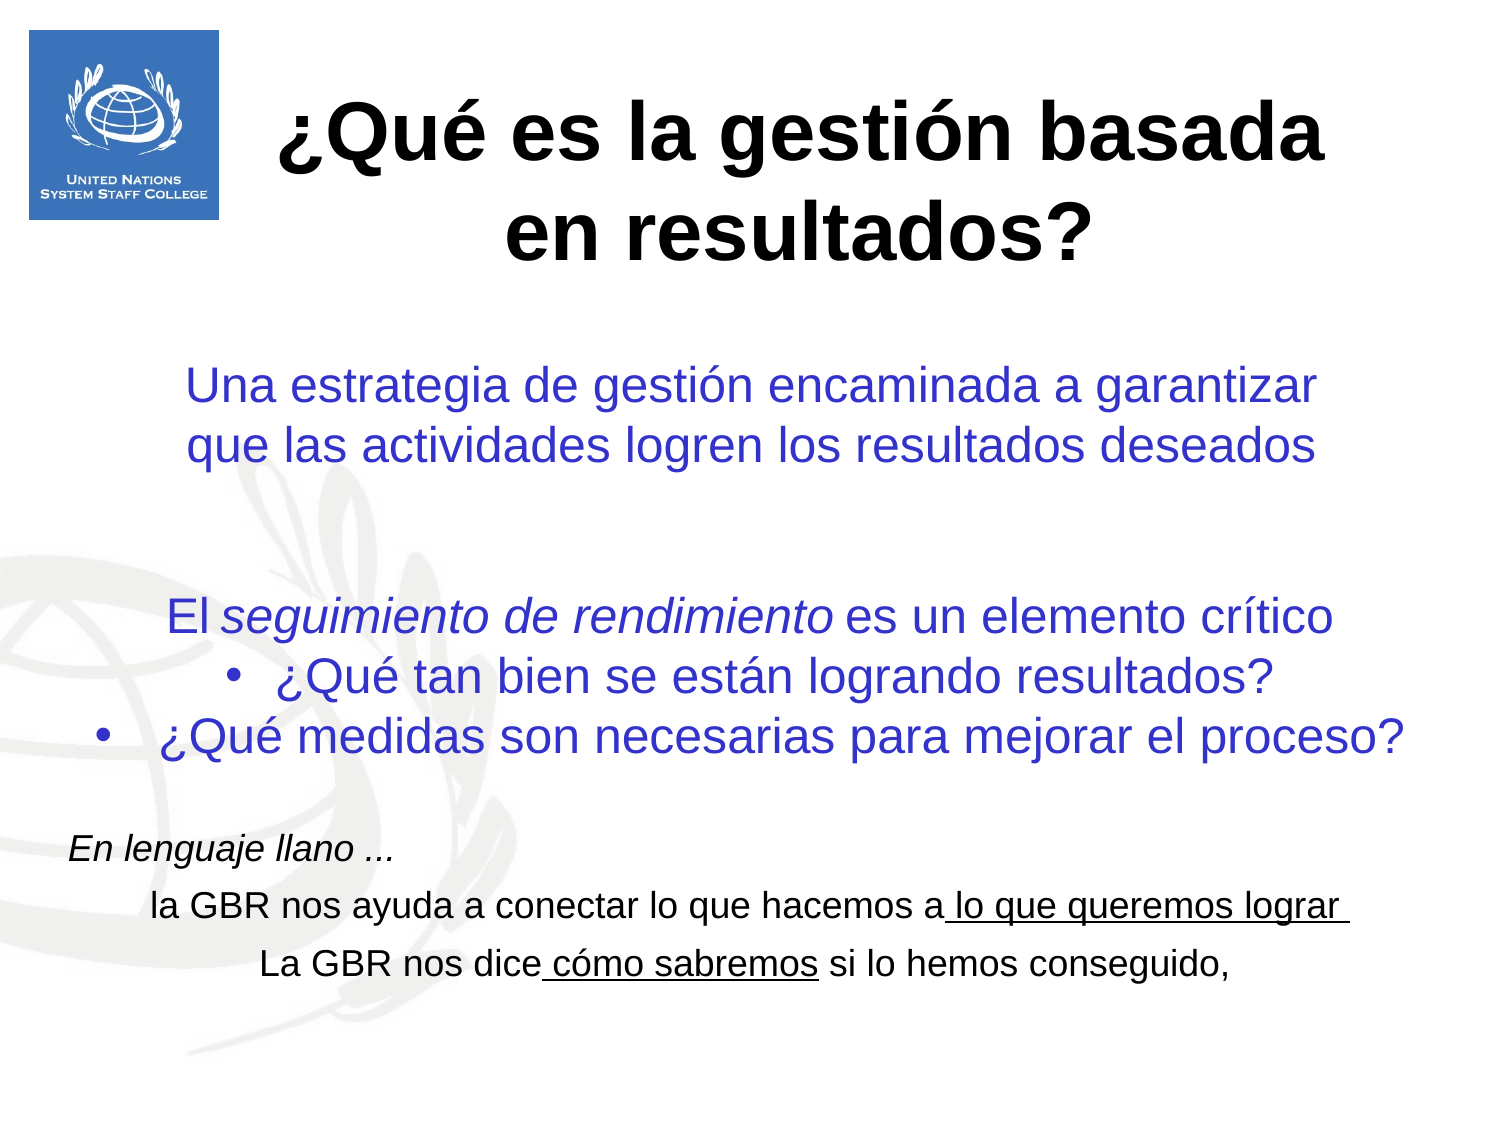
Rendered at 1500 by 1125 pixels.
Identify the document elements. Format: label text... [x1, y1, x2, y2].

text_box ¿Qué es la gestión basada en resultados? [249, 66, 1350, 288]
text_box Una estrategia de gestión encaminada a garantizar que las actividades logren los resultados deseados [29, 288, 1474, 657]
picture [29, 30, 219, 220]
text_box El seguimiento de rendimiento es un elemento crítico ¿Qué tan bien se están logrando resultados? ¿Qué medidas son necesarias para mejorar el proceso? En lenguaje llano ... la GBR nos ayuda a conectar lo que hacemos a lo que queremos lograr La GBR nos dice cómo sabremos si lo hemos conseguido, [53, 576, 1447, 992]
